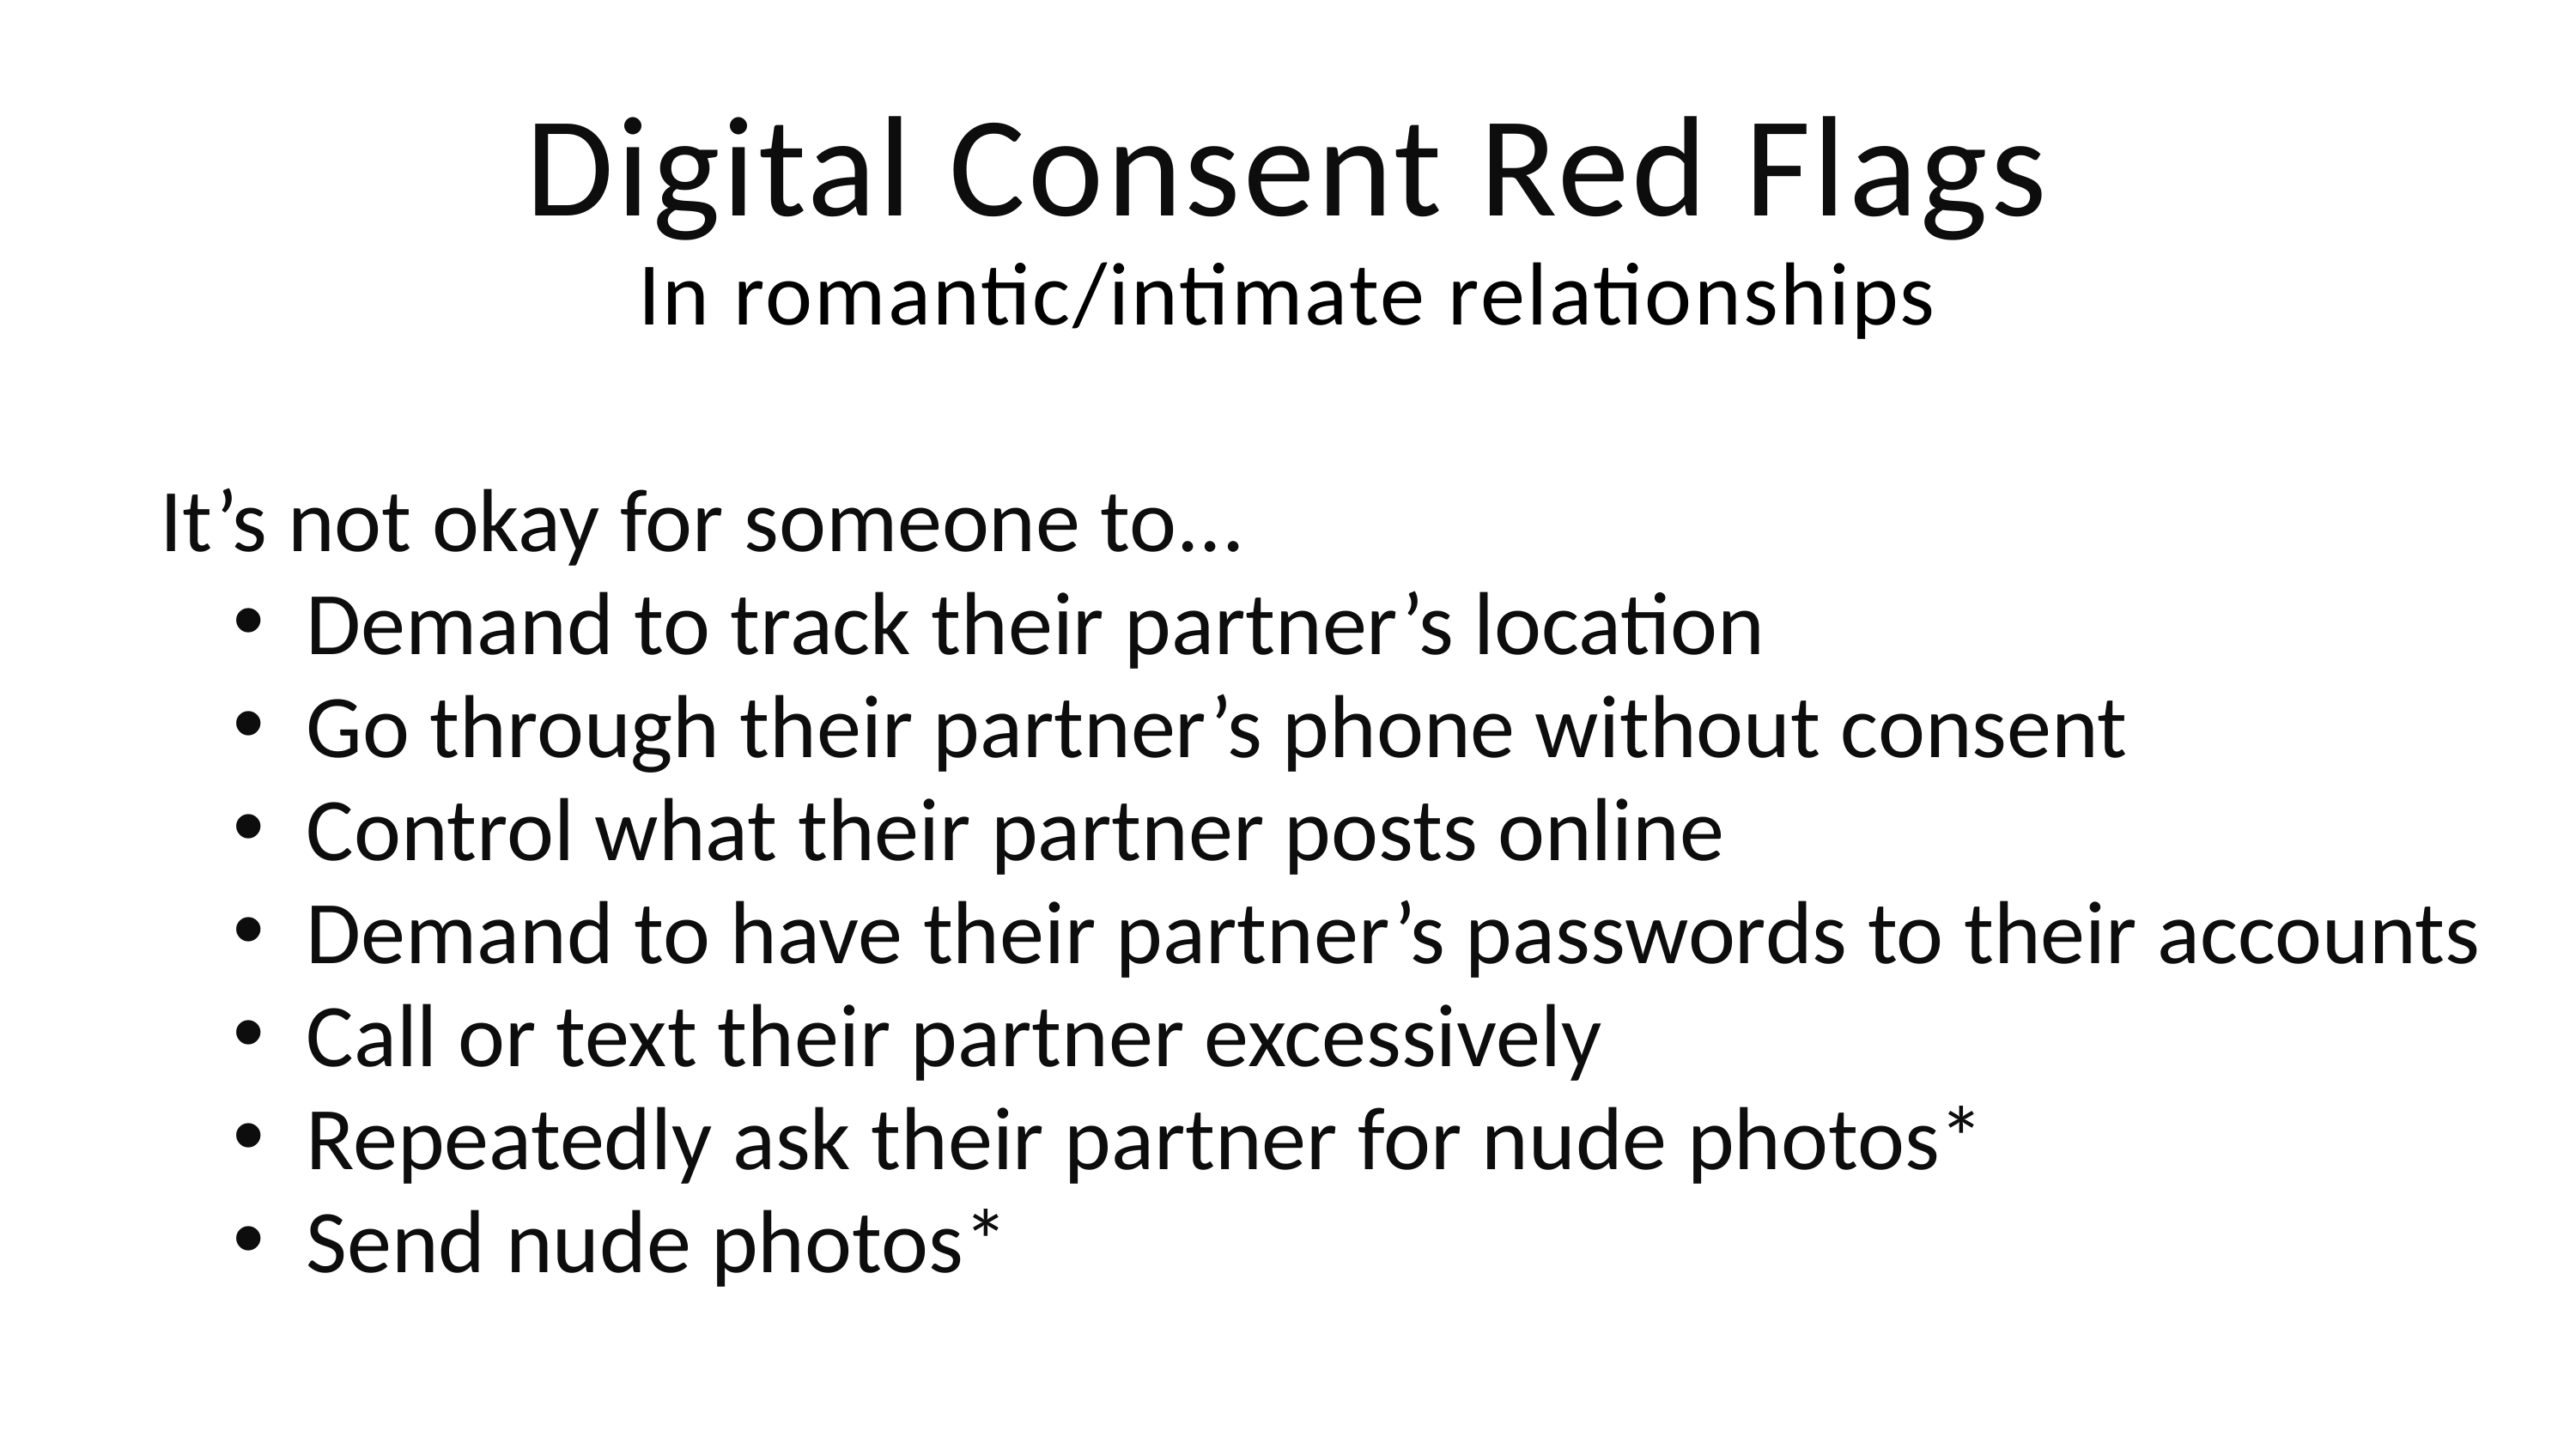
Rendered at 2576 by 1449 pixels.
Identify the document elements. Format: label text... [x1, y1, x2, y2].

text_box In romantic/intimate relationships [603, 252, 1973, 343]
text_box It’s not okay for someone to... Demand to track their partner’s location Go through their partner’s phone without consent Control what their partner posts online Demand to have their partner’s passwords to their accounts Call or text their partner excessively Repeatedly ask their partner for nude photos* Send nude photos* [160, 466, 2490, 1291]
text_box Digital Consent Red Flags [509, 114, 2067, 245]
